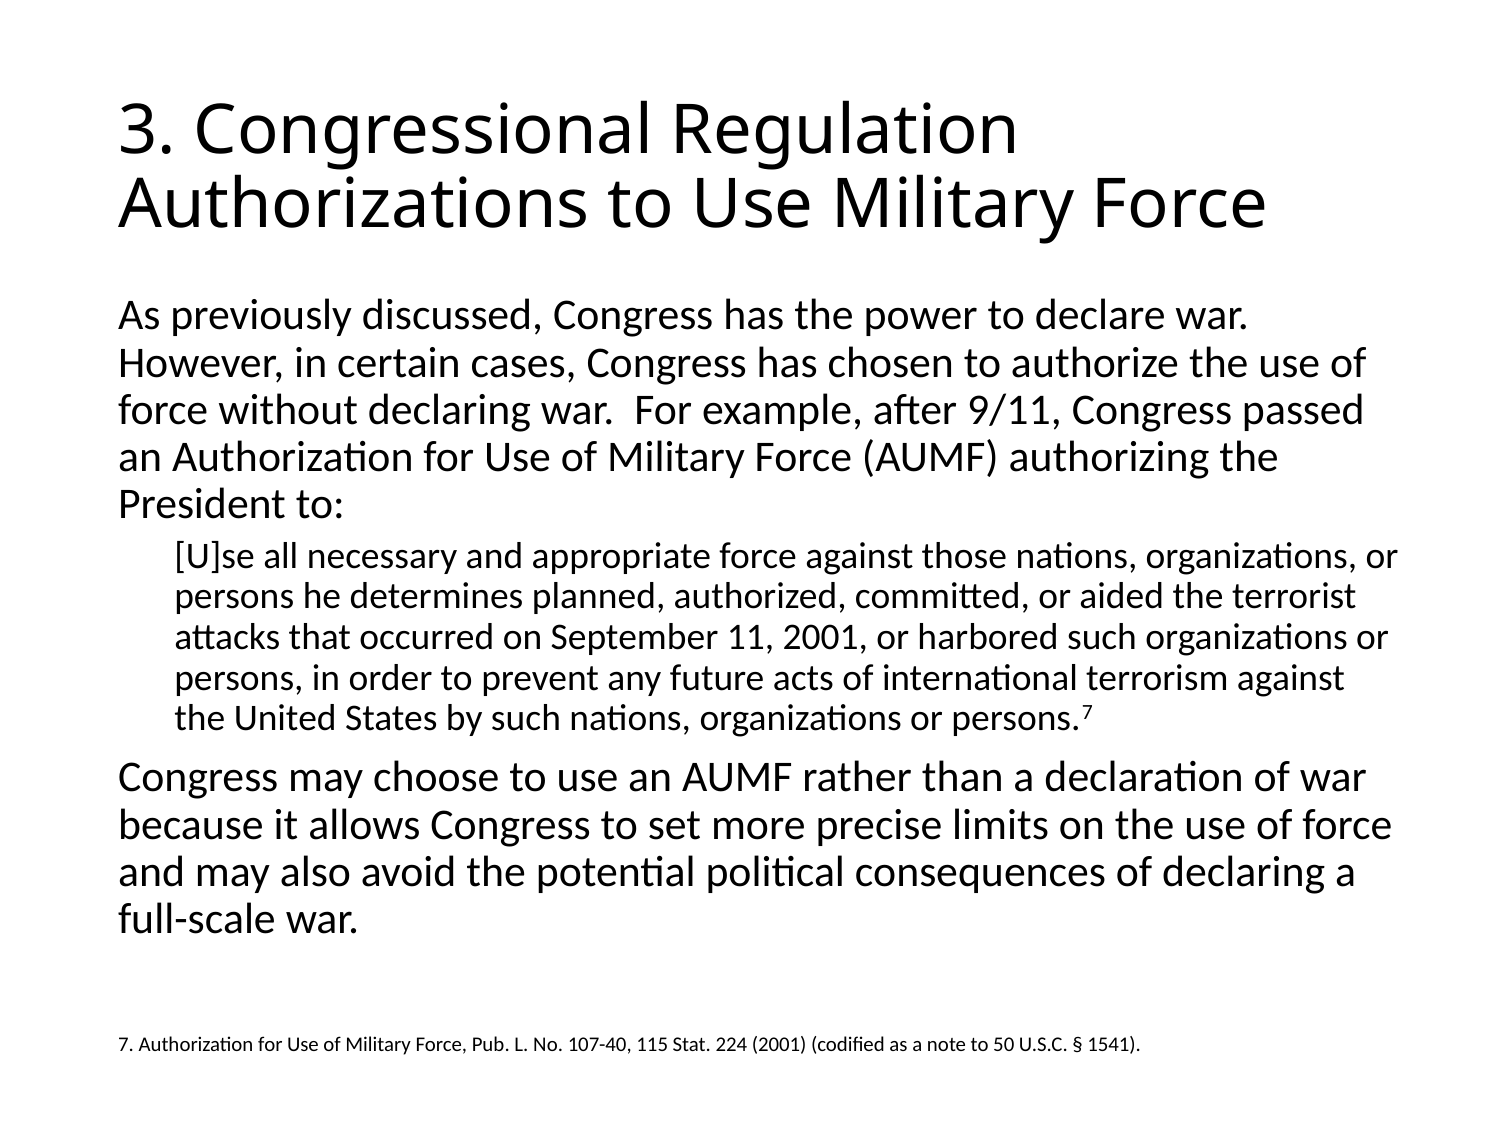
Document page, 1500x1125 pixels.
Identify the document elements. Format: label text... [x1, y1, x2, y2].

list As previously discussed, Congress has the power to declare war. However, in certain cases, Congress has chosen to authorize the use of force without declaring war. For example, after 9/11, Congress passed an Authorization for Use of Military Force (AUMF) authorizing the President to: [U]se all necessary and appropriate force against those nations, organizations, or persons he determines planned, authorized, committed, or aided the terrorist attacks that occurred on September 11, 2001, or harbored such organizations or persons, in order to prevent any future acts of international terrorism against the United States by such nations, organizations or persons.7 Congress may choose to use an AUMF rather than a declaration of war because it allows Congress to set more precise limits on the use of force and may also avoid the potential political consequences of declaring a full-scale war. 7. Authorization for Use of Military Force, Pub. L. No. 107-40, 115 Stat. 224 (2001) (codified as a note to 50 U.S.C. § 1541). [102, 284, 1421, 999]
title 3. Congressional Regulation Authorizations to Use Military Force [102, 59, 1398, 278]
